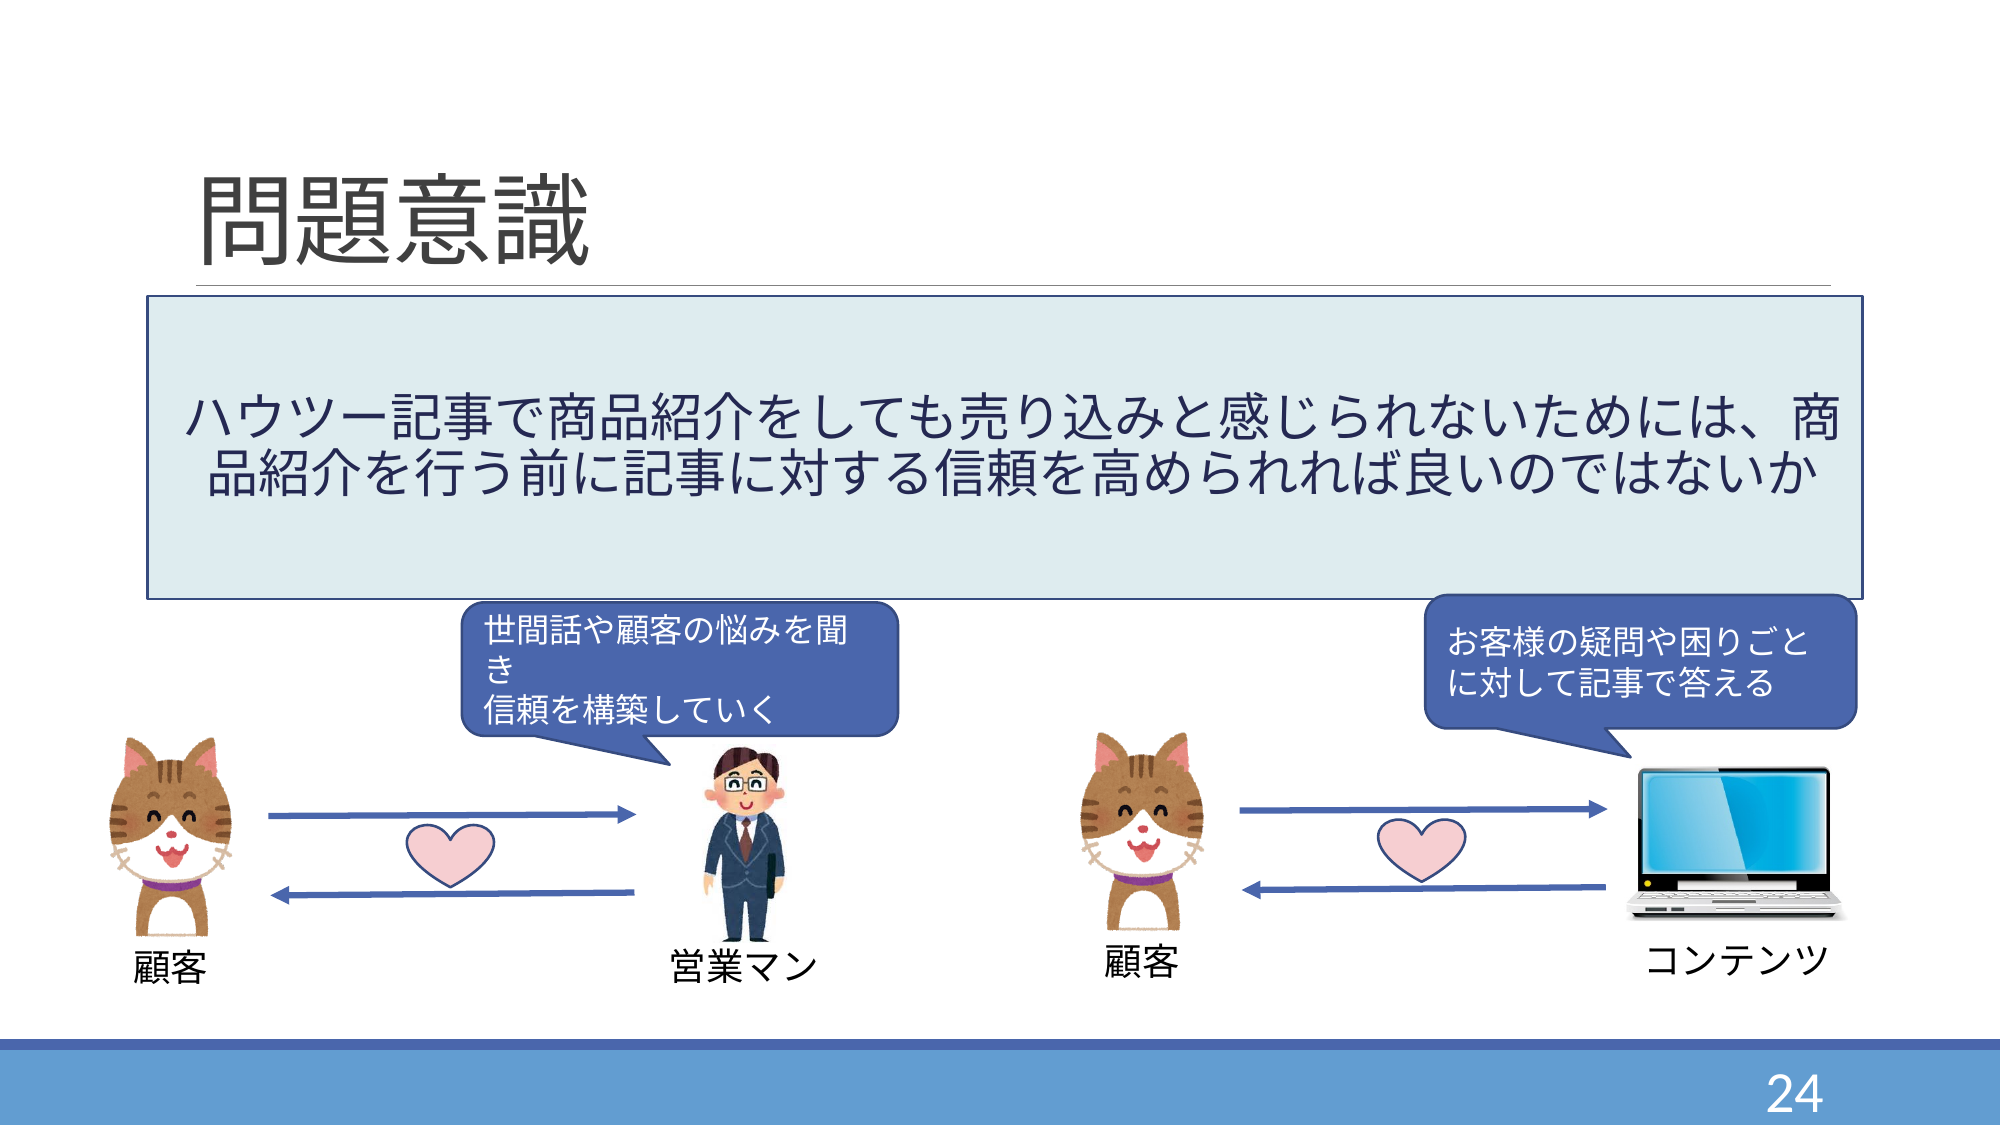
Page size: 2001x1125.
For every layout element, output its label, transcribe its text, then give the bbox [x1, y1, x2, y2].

text_box 顧客 [1089, 948, 1195, 991]
list ハウツー記事で商品紹介をしても売り込みと感じられないためには、商品紹介を行う前に記事に対する信頼を高められれば良いのではないか [146, 295, 1864, 600]
text_box コンテンツ [1628, 932, 1846, 990]
text_box [1376, 820, 1467, 883]
picture [1623, 764, 1851, 923]
picture [1073, 718, 1210, 938]
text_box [102, 601, 899, 987]
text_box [1239, 808, 1609, 812]
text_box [1241, 886, 1607, 891]
text_box お客様の疑問や困りごとに対して記事で答える [1423, 593, 1858, 759]
title 問題意識 [180, 47, 1830, 285]
slide_number 24 [1624, 1059, 1840, 1120]
